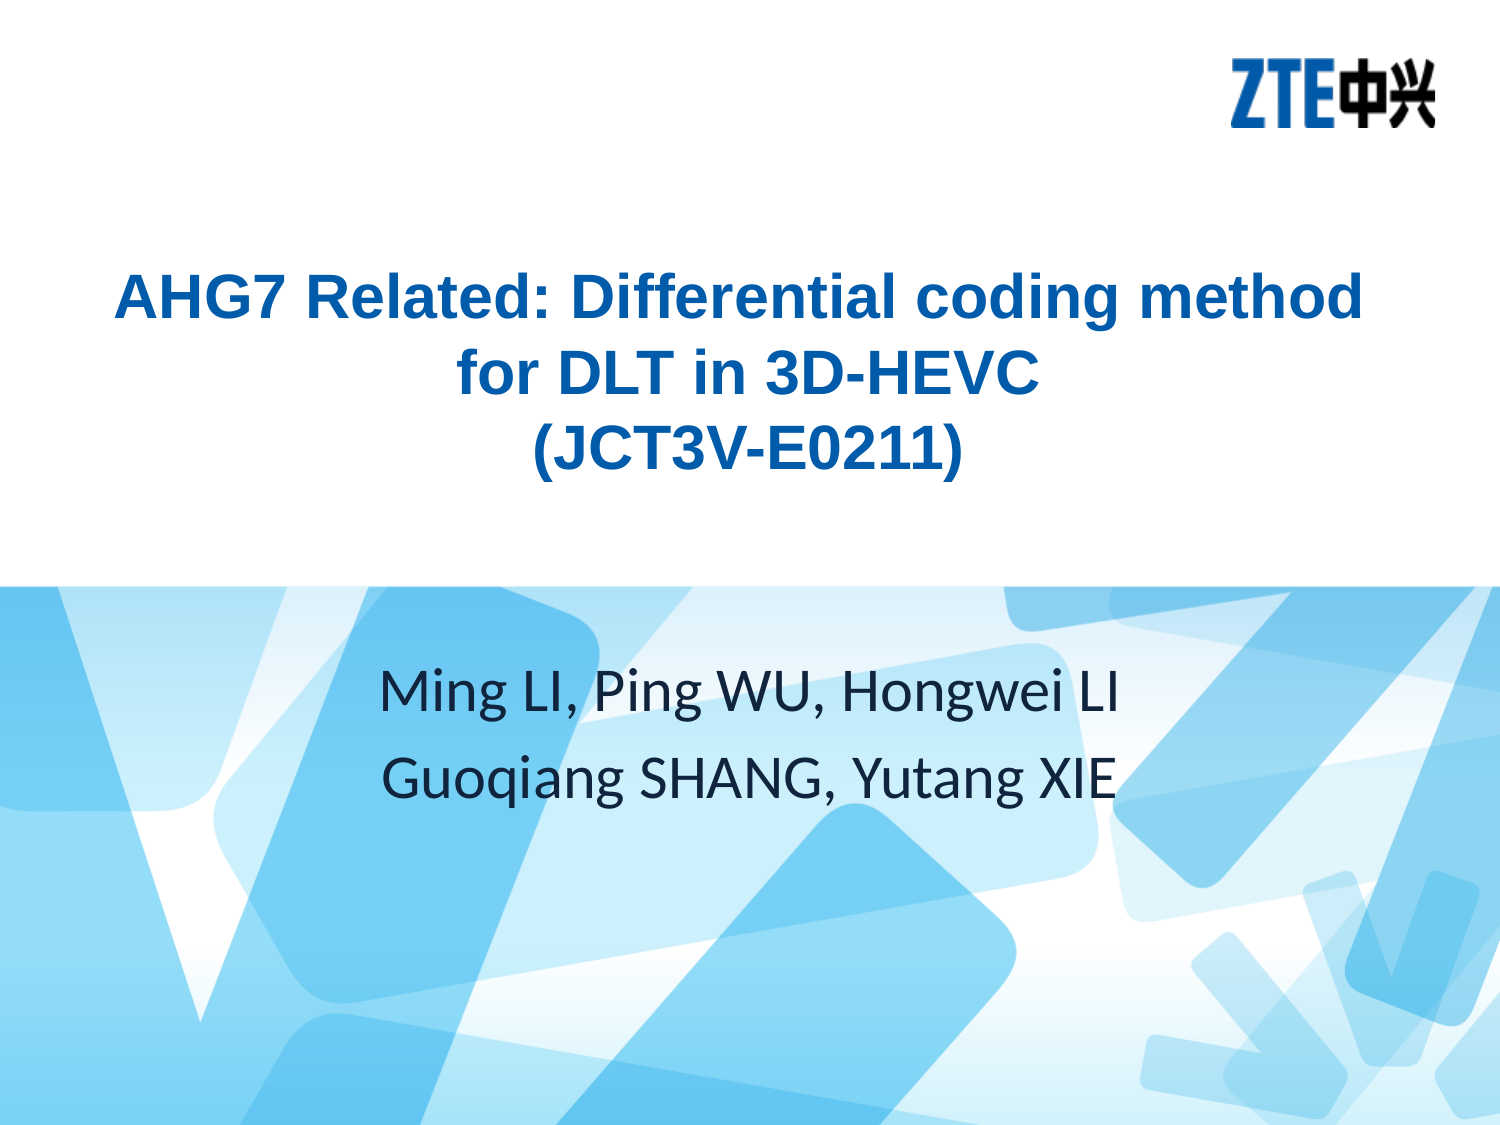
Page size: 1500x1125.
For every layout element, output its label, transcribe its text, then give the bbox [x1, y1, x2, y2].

title AHG7 Related: Differential coding method for DLT in 3D-HEVC (JCT3V-E0211) [28, 248, 1470, 490]
picture [0, 0, 1500, 1125]
subtitle Ming LI, Ping WU, Hongwei LI Guoqiang SHANG, Yutang XIE [225, 641, 1275, 929]
